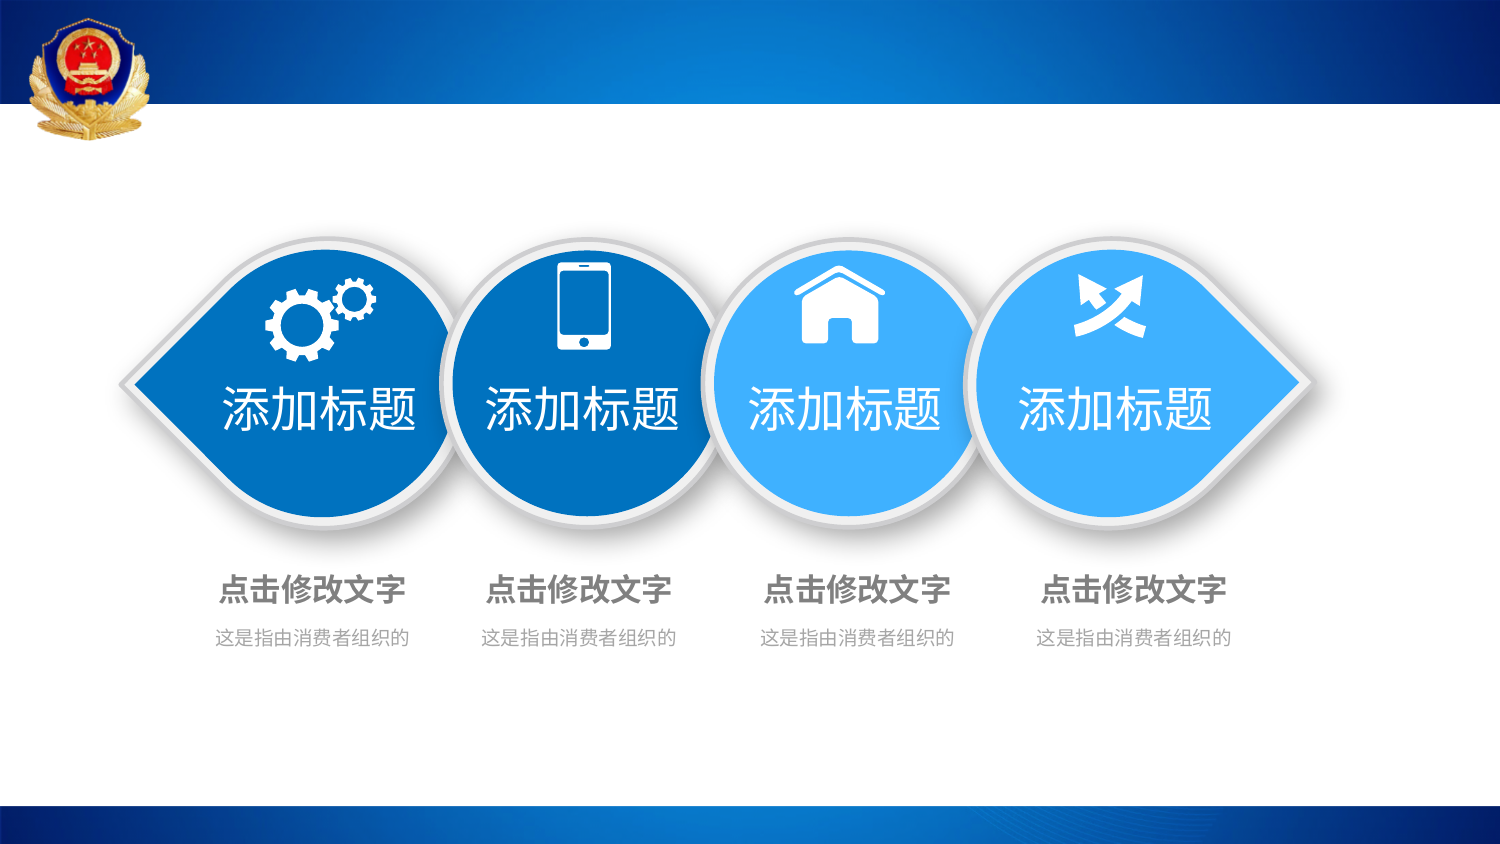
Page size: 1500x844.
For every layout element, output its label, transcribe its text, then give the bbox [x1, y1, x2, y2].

text_box 点击修改文字 这是指由消费者组织的 [441, 551, 717, 658]
text_box 点击修改文字 这是指由消费者组织的 [174, 551, 441, 658]
text_box 点击修改文字 这是指由消费者组织的 [720, 551, 996, 658]
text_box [702, 239, 962, 528]
picture [0, 0, 1500, 141]
picture [0, 807, 1500, 844]
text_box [441, 239, 700, 528]
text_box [179, 239, 439, 528]
text_box 点击修改文字 这是指由消费者组织的 [996, 551, 1272, 658]
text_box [964, 239, 1257, 528]
